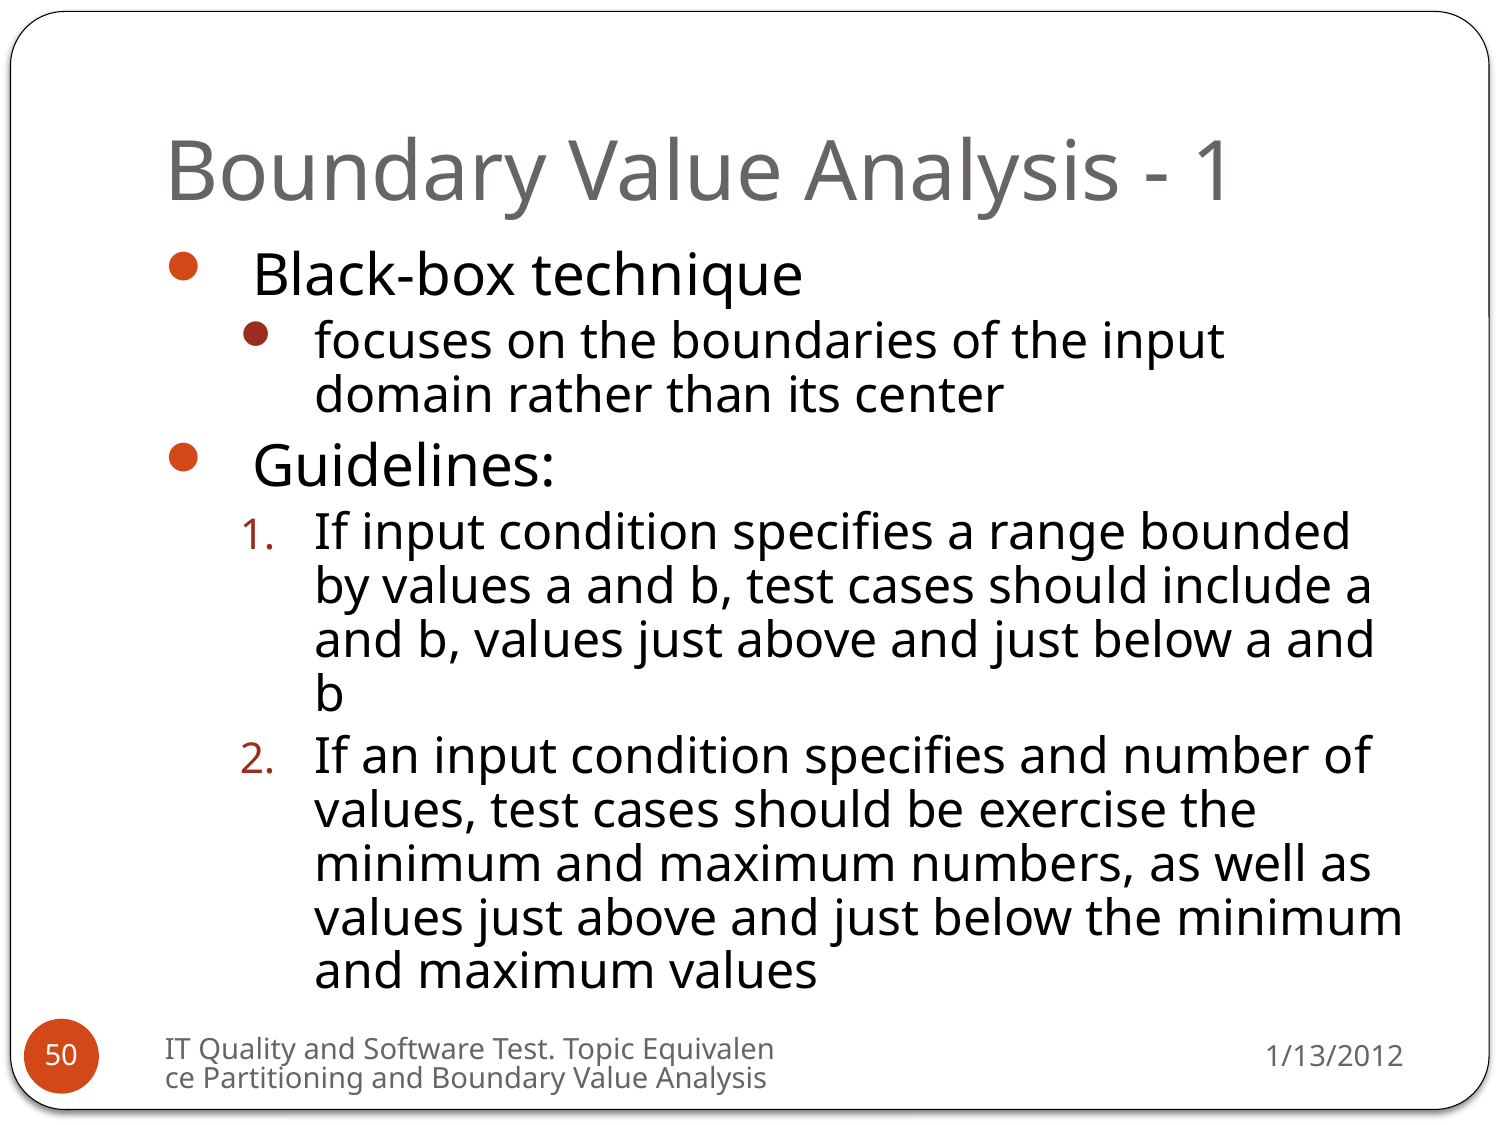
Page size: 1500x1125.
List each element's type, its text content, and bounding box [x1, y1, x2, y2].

slide_number 50 [23, 1018, 99, 1094]
footer IT Quality and Software Test. Topic Equivalence Partitioning and Boundary Value Analysis [150, 1012, 800, 1088]
list Black-box technique focuses on the boundaries of the input domain rather than its center Guidelines: If input condition specifies a range bounded by values a and b, test cases should include a and b, values just above and just below a and b If an input condition specifies and number of values, test cases should be exercise the minimum and maximum numbers, as well as values just above and just below the minimum and maximum values [150, 237, 1425, 988]
title Boundary Value Analysis - 1 [150, 45, 1425, 233]
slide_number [1012, 1015, 1419, 1094]
